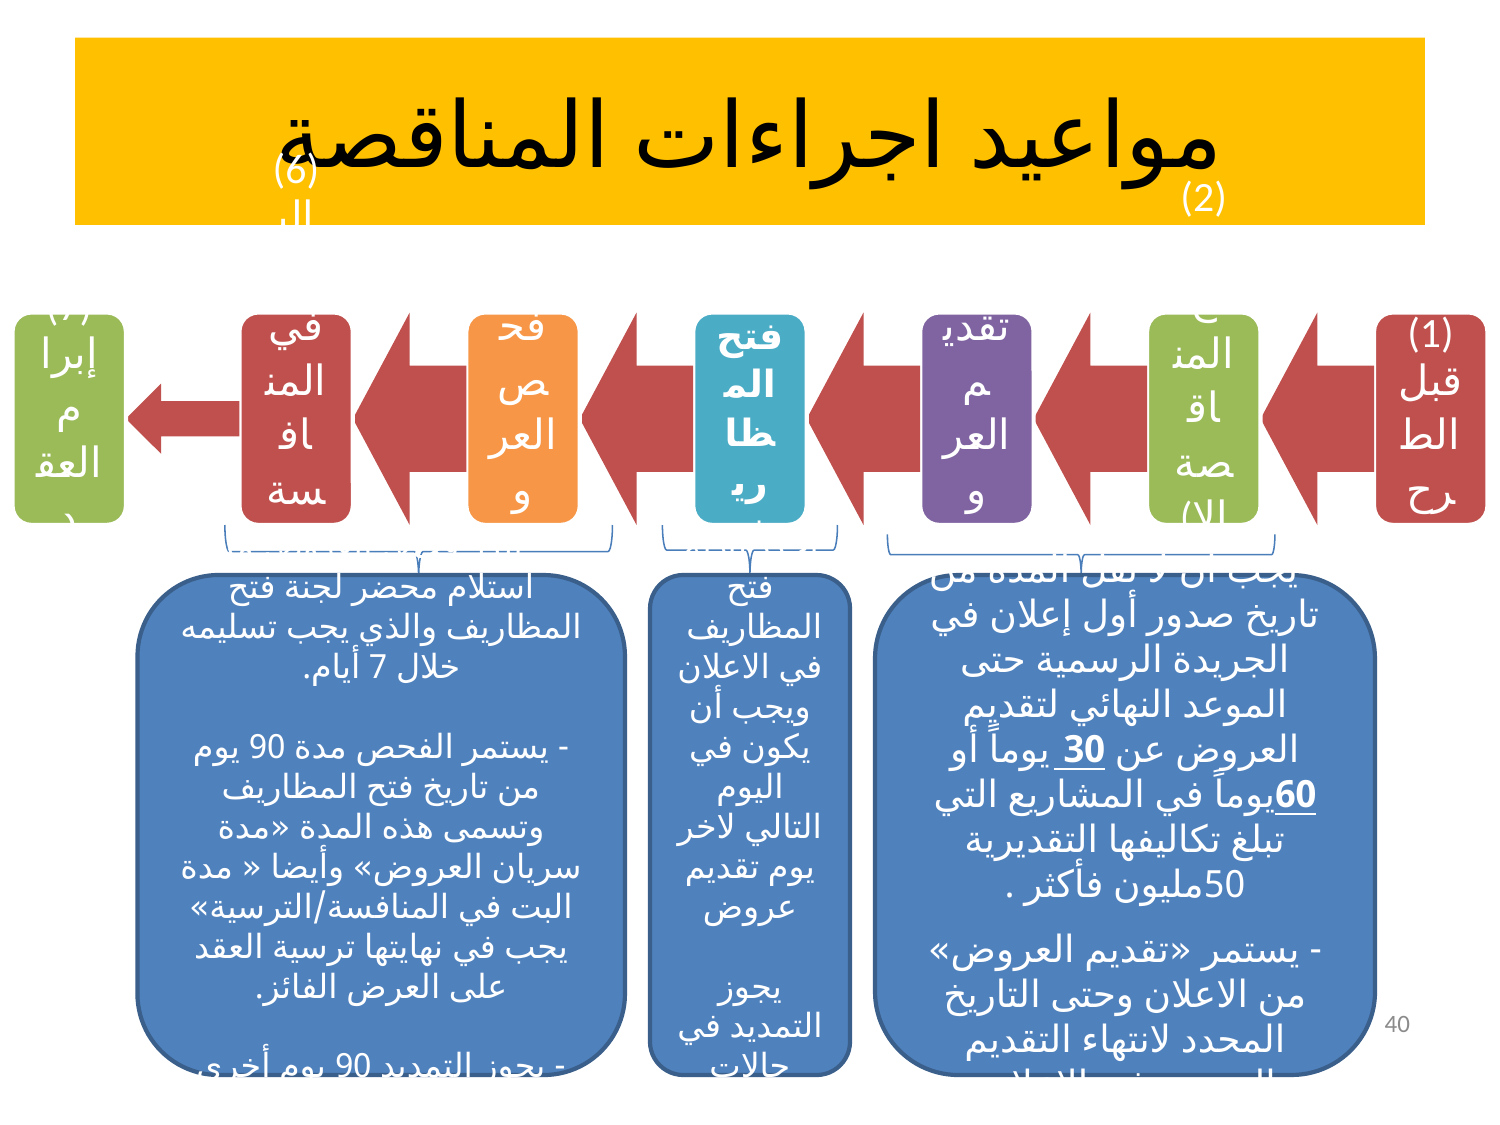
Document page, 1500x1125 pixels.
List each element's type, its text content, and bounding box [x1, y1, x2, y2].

text_box يحدد تاريخ فتح المظاريف في الاعلان ويجب أن يكون في اليوم التالي لاخر يوم تقديم عروض يجوز التمديد في حالات معينة [647, 572, 853, 1078]
text_box - يبدأ فحص العروض من استلام محضر لجنة فتح المظاريف والذي يجب تسليمه خلال 7 أيام. - يستمر الفحص مدة 90 يوم من تاريخ فتح المظاريف وتسمى هذه المدة «مدة سريان العروض» وأيضا « مدة البت في المنافسة/الترسية» يجب في نهايتها ترسية العقد على العرض الفائز. - يجوز التمديد 90 يوم أخرى فقط وفي حالات معينة [135, 572, 628, 1078]
text_box [224, 533, 614, 572]
text_box - يجب أن لا تقل المدة من تاريخ صدور أول إعلان في الجريدة الرسمية حتى الموعد النهائي لتقديم العروض عن 30 يوماً أو 60يوماً في المشاريع التي تبلغ تكاليفها التقديرية 50مليون فأكثر . - يستمر «تقديم العروض» من الاعلان وحتى التاريخ المحدد لانتهاء التقديم الموضح في الاعلان. [872, 572, 1378, 1078]
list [12, 312, 1488, 526]
slide_number 40 [1353, 992, 1425, 1053]
title مواعيد اجراءات المناقصة [75, 37, 1425, 225]
text_box [661, 533, 839, 572]
text_box [886, 534, 1276, 572]
